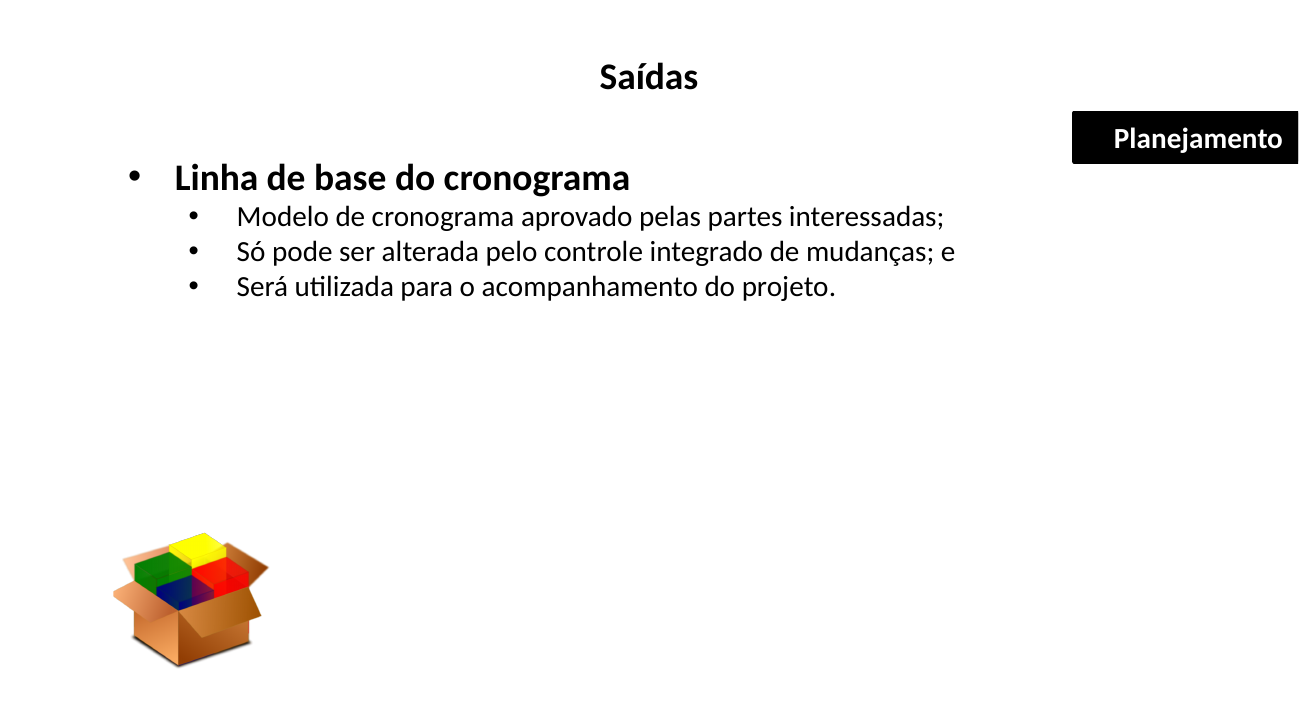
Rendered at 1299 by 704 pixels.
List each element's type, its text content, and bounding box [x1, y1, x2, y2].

picture [112, 520, 273, 672]
text_box Saídas [0, 44, 1299, 106]
text_box Planejamento [1074, 112, 1299, 162]
text_box Linha de base do cronograma Modelo de cronograma aprovado pelas partes interessadas; Só pode ser alterada pelo controle integrado de mudanças; e Será utilizada para o acompanhamento do projeto. [113, 145, 1177, 312]
